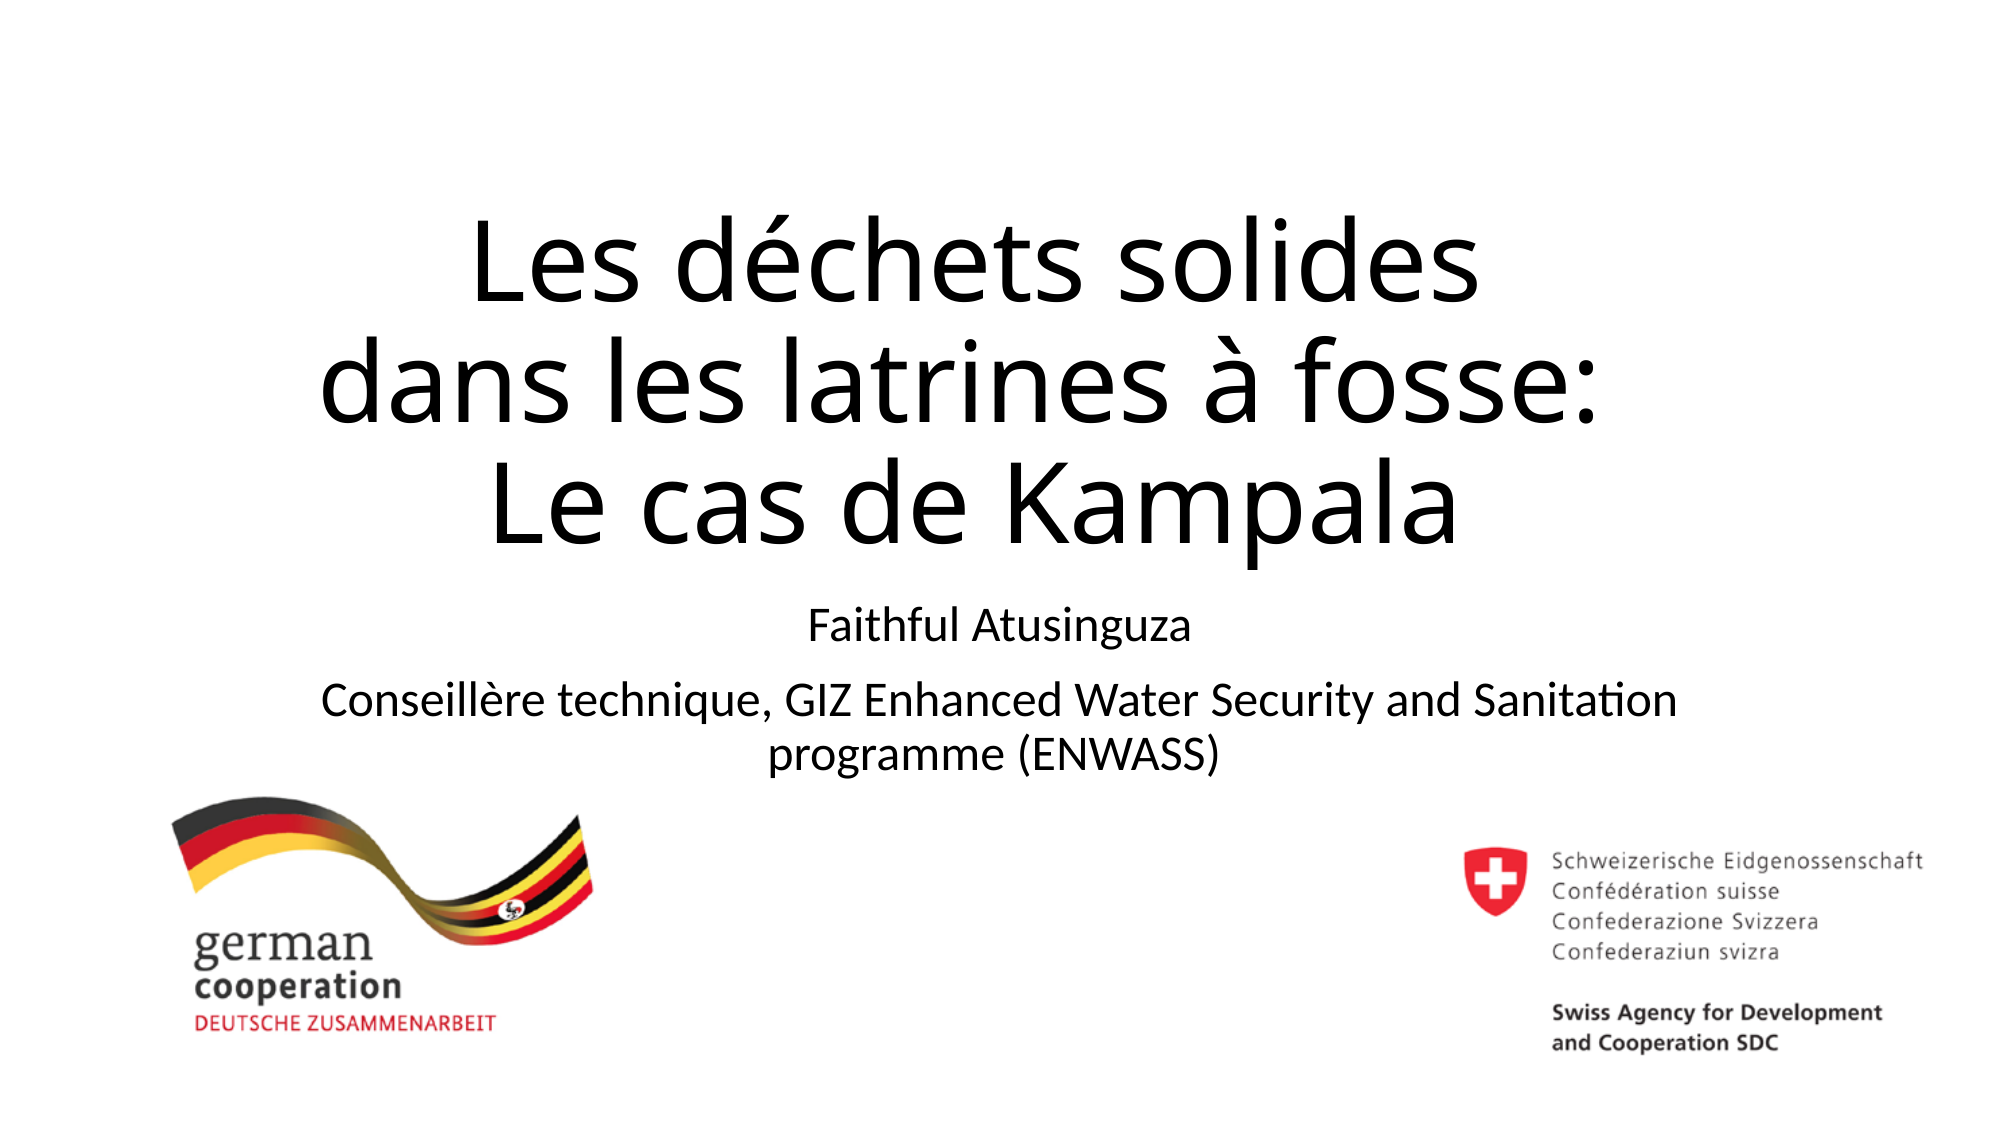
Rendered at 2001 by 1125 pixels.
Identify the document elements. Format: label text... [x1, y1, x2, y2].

picture [1446, 821, 1944, 1060]
subtitle Faithful Atusinguza Conseillère technique, GIZ Enhanced Water Security and Sanitation programme (ENWASS) [249, 590, 1750, 863]
title Les déchets solides dans les latrines à fosse: Le cas de Kampala [95, 184, 1855, 576]
picture [144, 774, 621, 1054]
